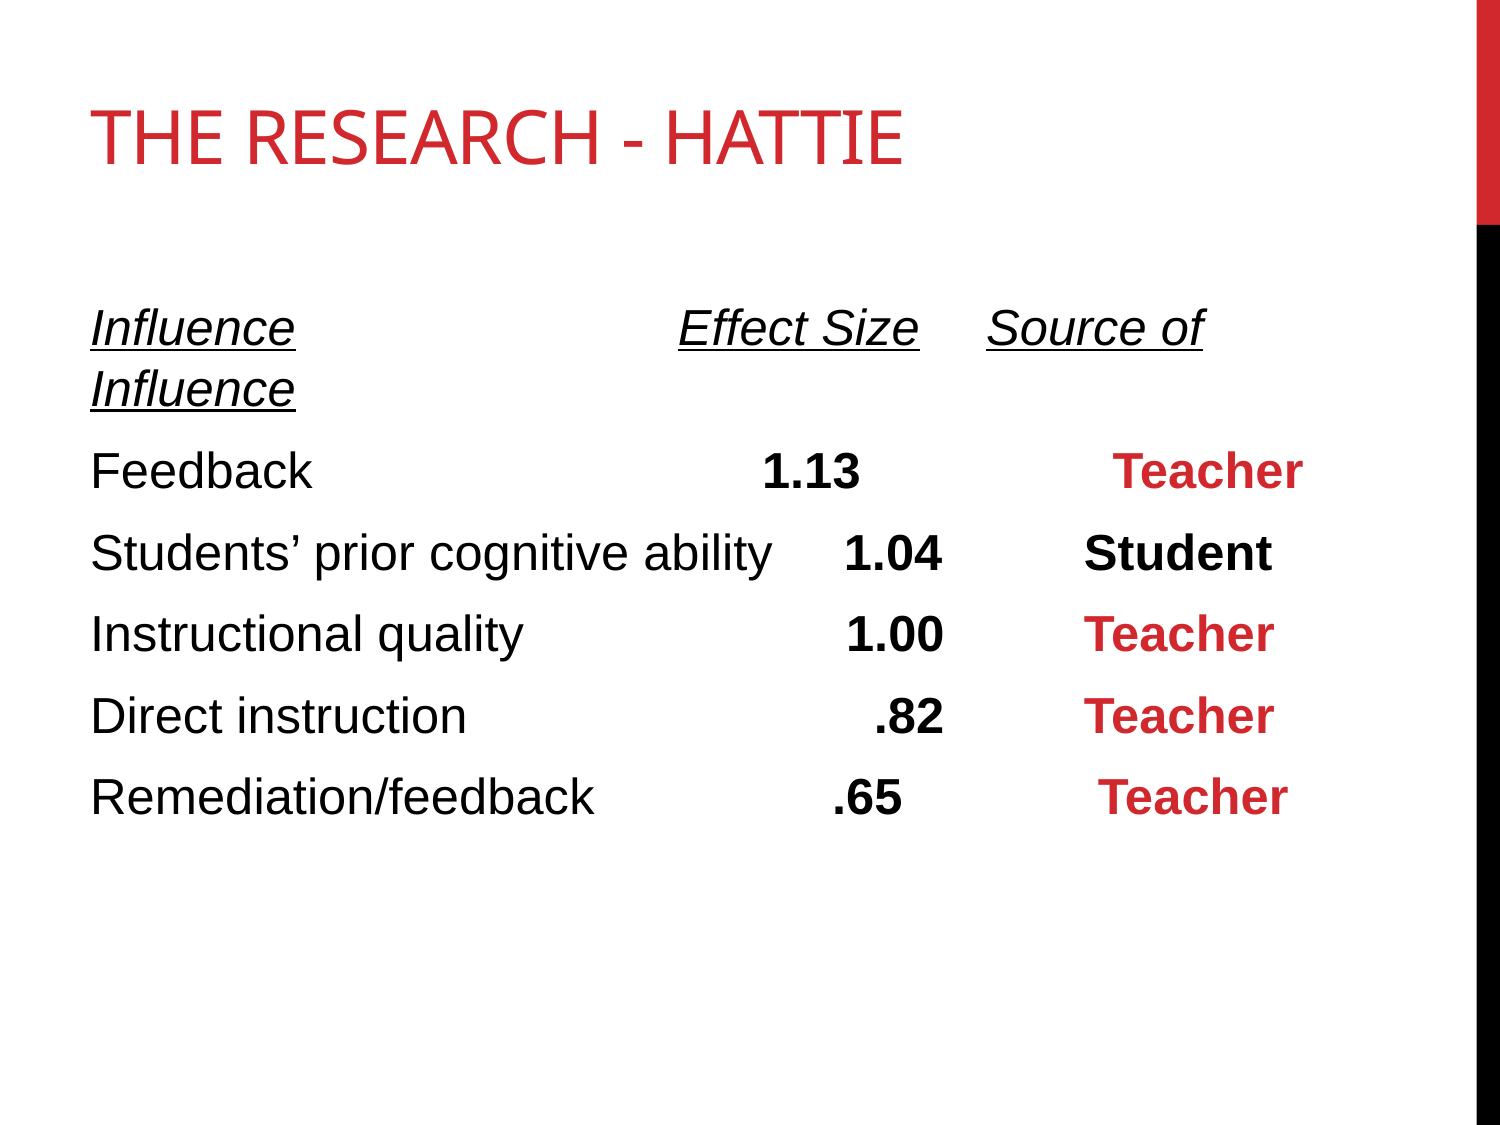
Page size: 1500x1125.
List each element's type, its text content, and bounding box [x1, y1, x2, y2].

list Influence Effect Size Source of Influence Feedback 1.13 Teacher Students’ prior cognitive ability 1.04 Student Instructional quality 1.00 Teacher Direct instruction .82 Teacher Remediation/feedback .65 Teacher [75, 287, 1423, 1074]
title The research - hattie [75, 25, 1264, 188]
